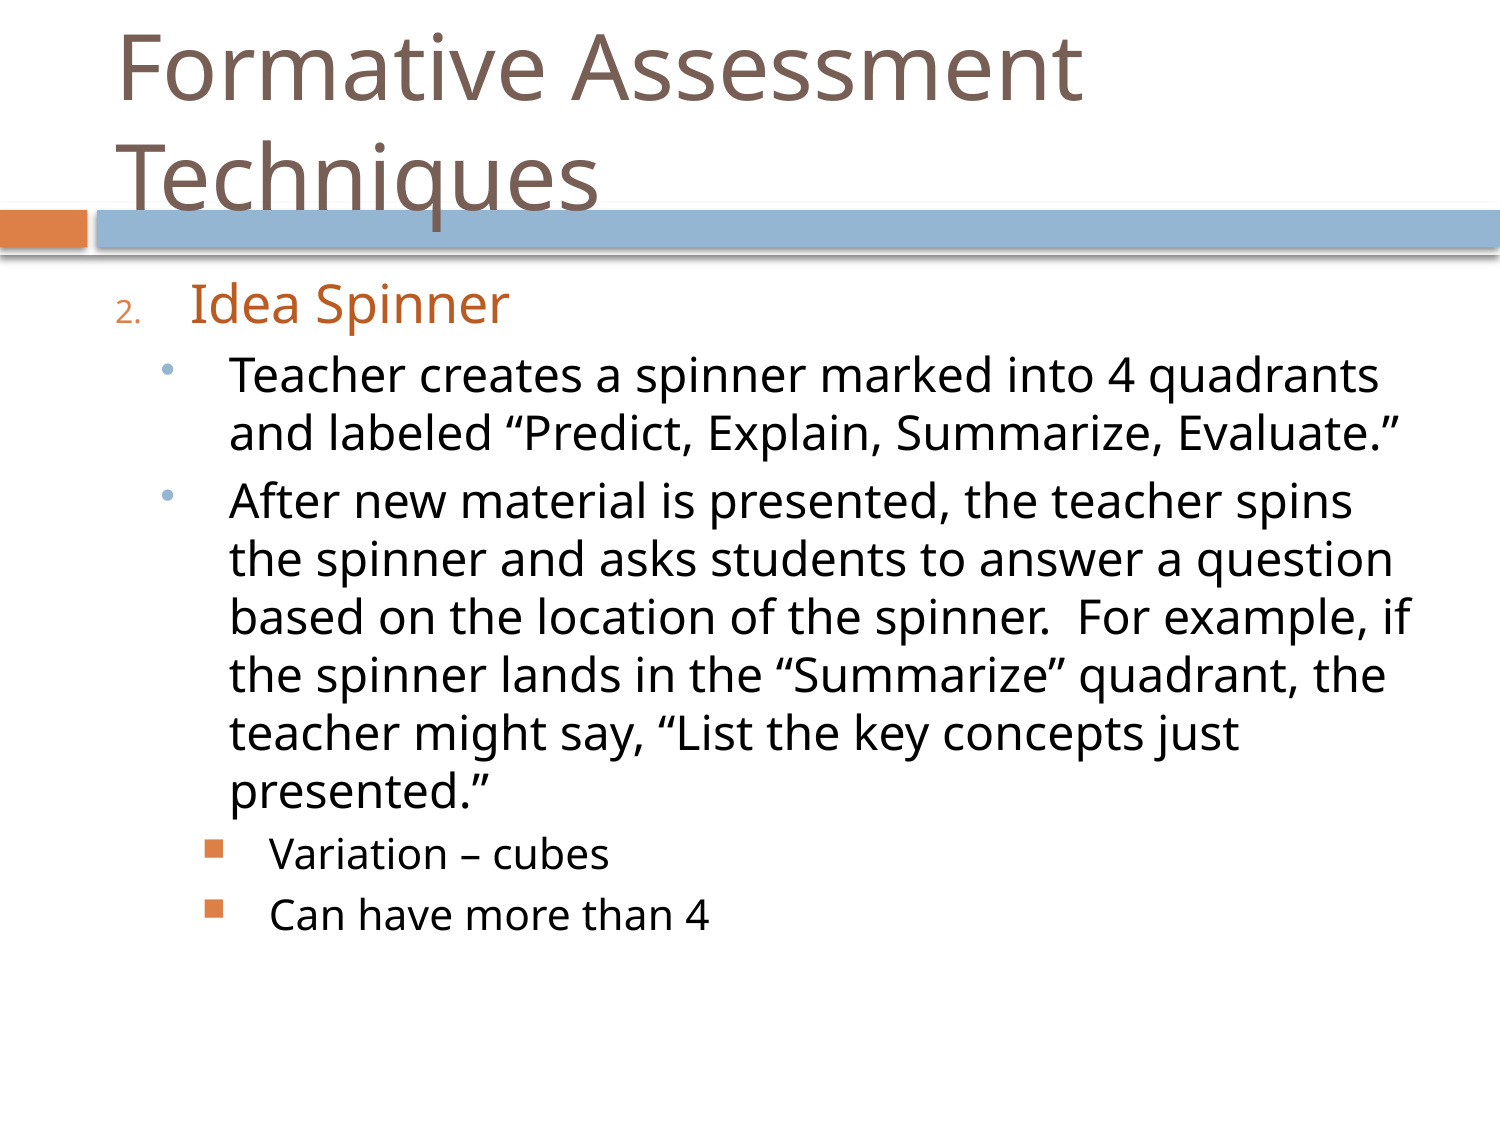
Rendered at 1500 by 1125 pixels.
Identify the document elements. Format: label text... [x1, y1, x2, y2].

title Formative Assessment Techniques [100, 37, 1438, 200]
list Idea Spinner Teacher creates a spinner marked into 4 quadrants and labeled “Predict, Explain, Summarize, Evaluate.” After new material is presented, the teacher spins the spinner and asks students to answer a question based on the location of the spinner. For example, if the spinner lands in the “Summarize” quadrant, the teacher might say, “List the key concepts just presented.” Variation – cubes Can have more than 4 [100, 262, 1438, 1000]
